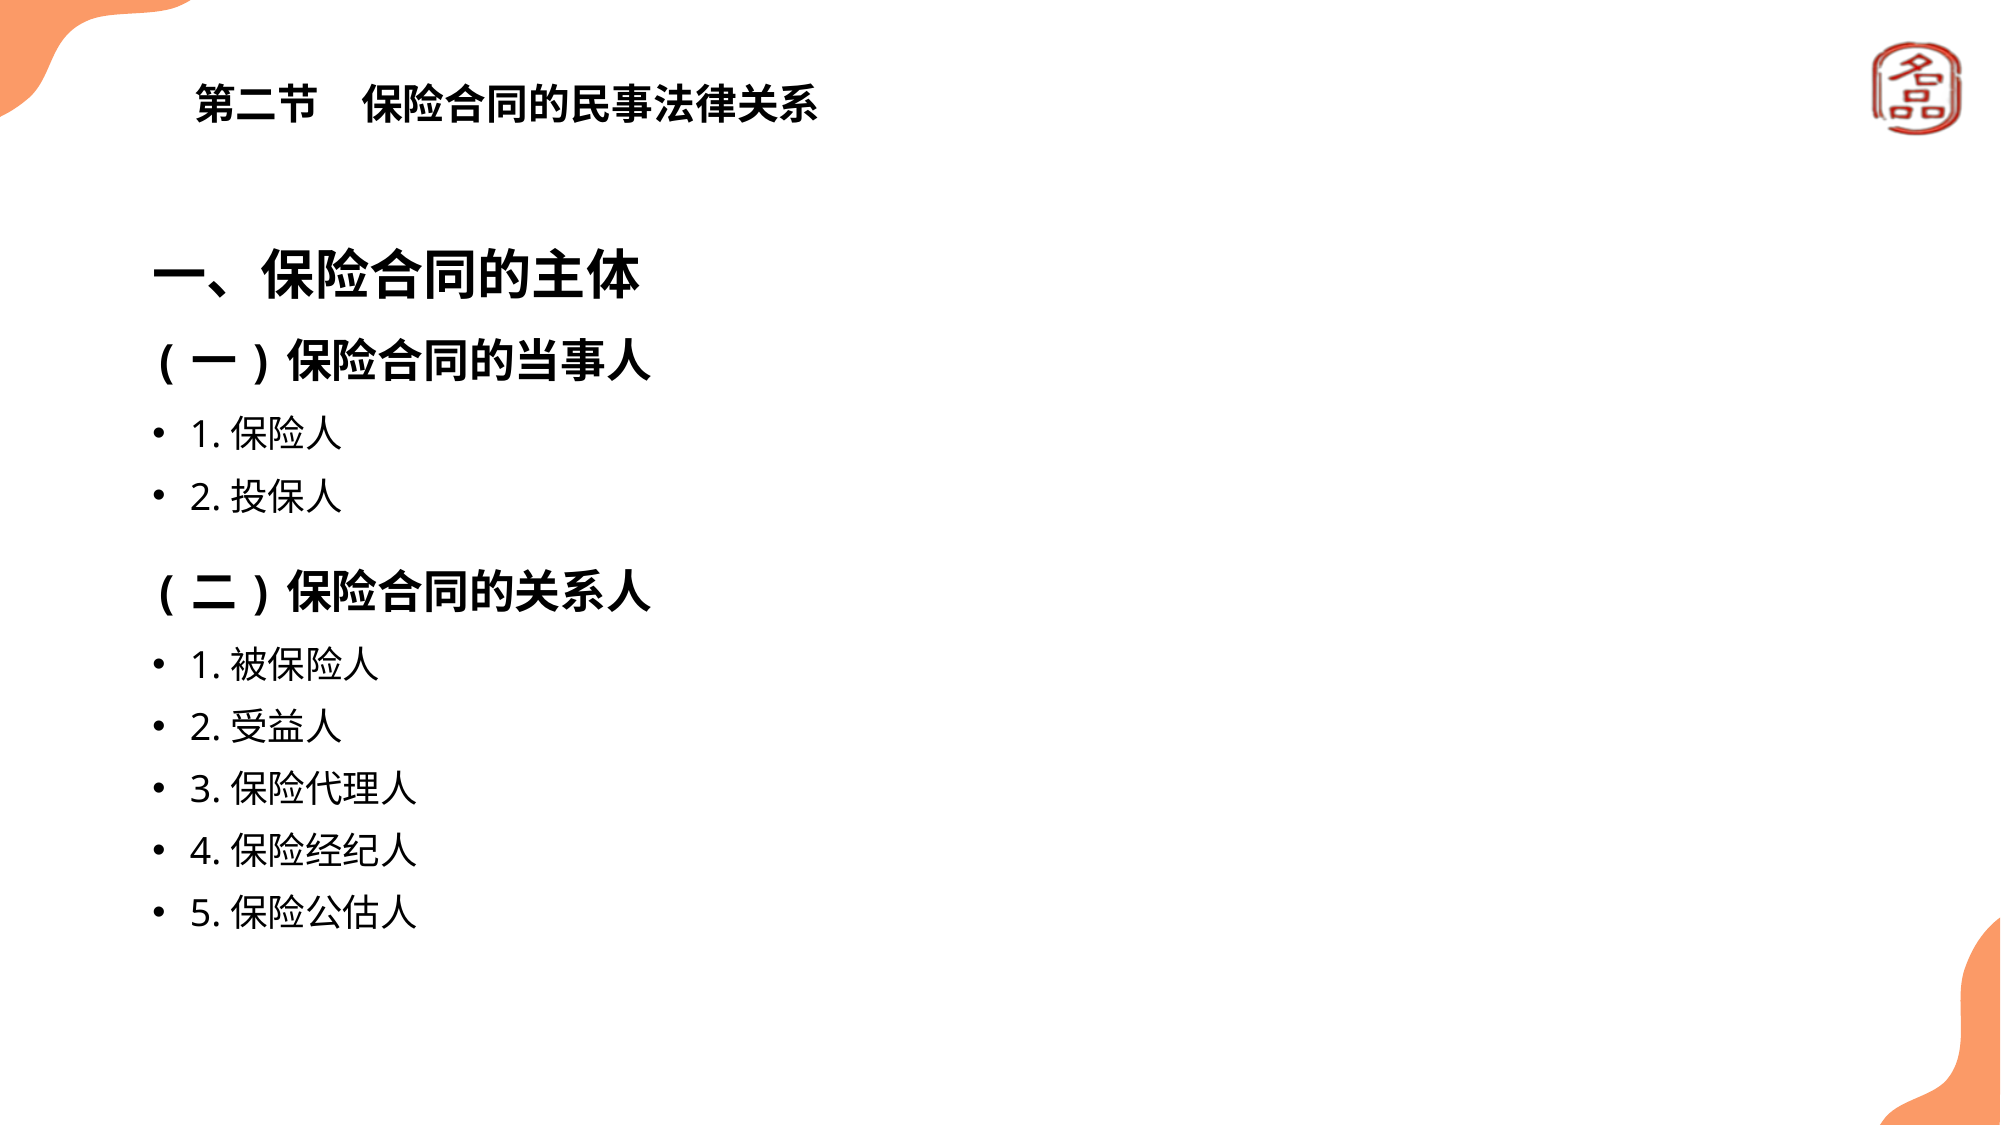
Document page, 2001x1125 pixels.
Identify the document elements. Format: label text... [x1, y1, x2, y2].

list 一、保险合同的主体 (一)保险合同的当事人 1.保险人 2.投保人 (二)保险合同的关系人 1.被保险人 2.受益人 3.保险代理人 4.保险经纪人 5.保险公估人 [137, 217, 1863, 1031]
picture [1861, 10, 1990, 147]
title 第二节 保险合同的民事法律关系 [137, 60, 1863, 152]
